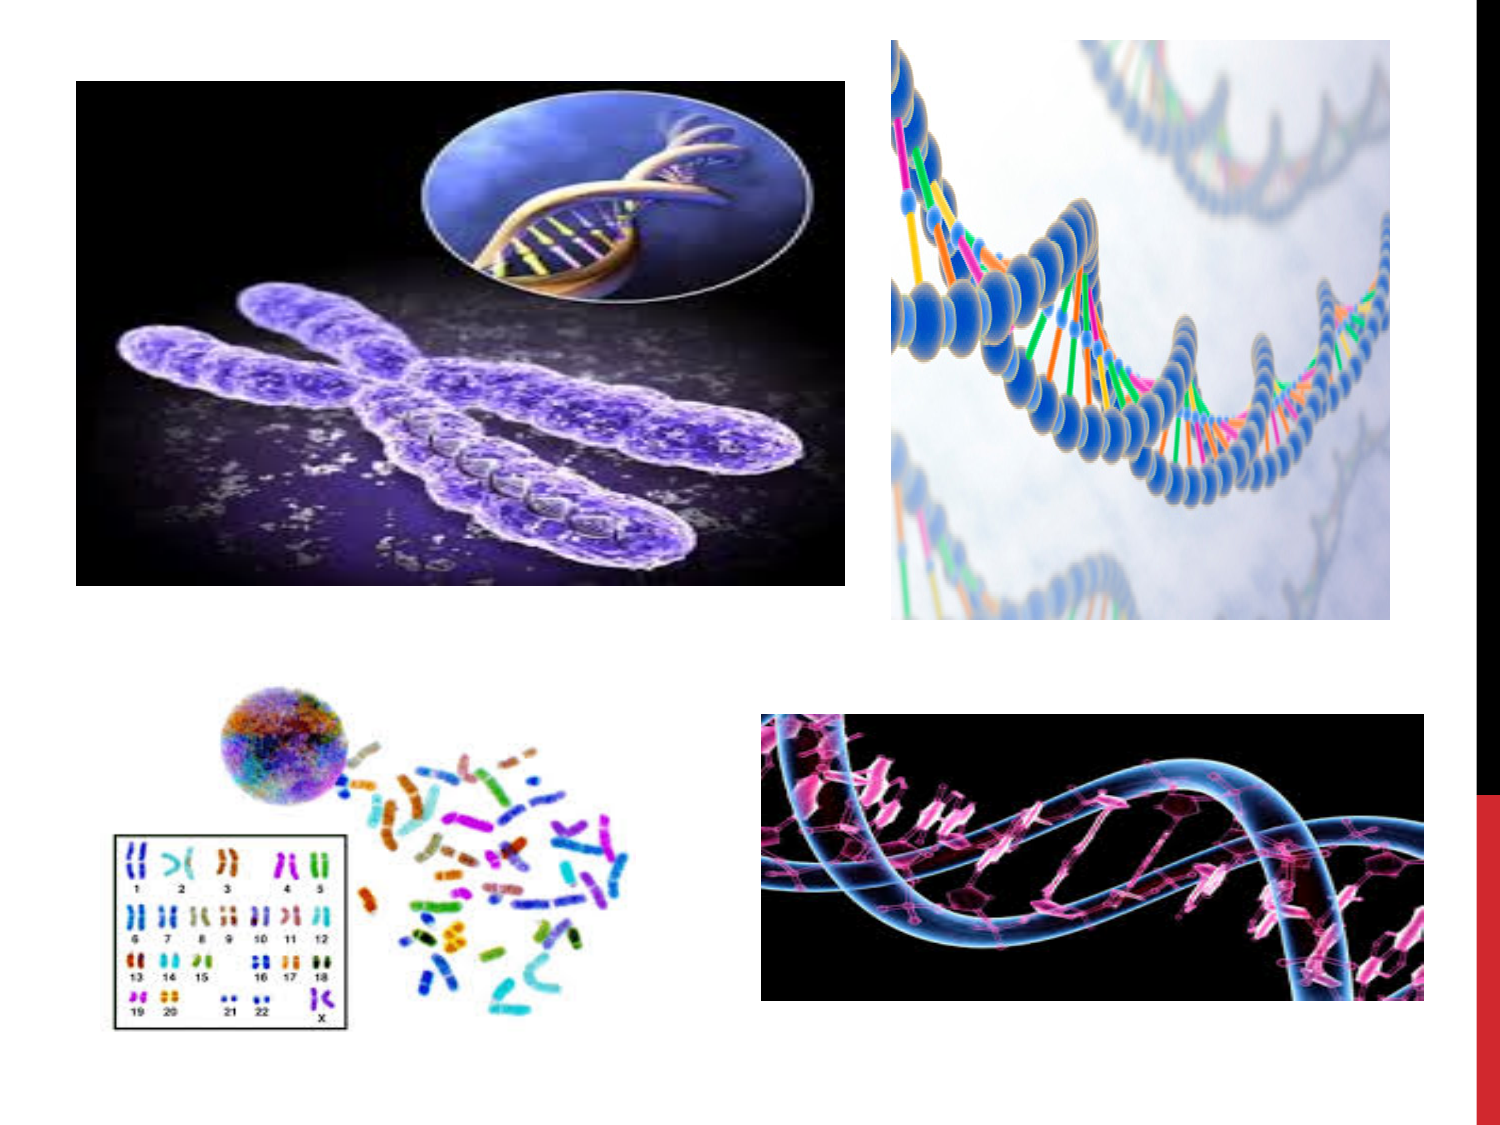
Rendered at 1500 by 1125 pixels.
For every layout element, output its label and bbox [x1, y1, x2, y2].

picture [891, 40, 1390, 621]
picture [761, 714, 1424, 1002]
picture [76, 80, 845, 587]
picture [99, 668, 637, 1048]
